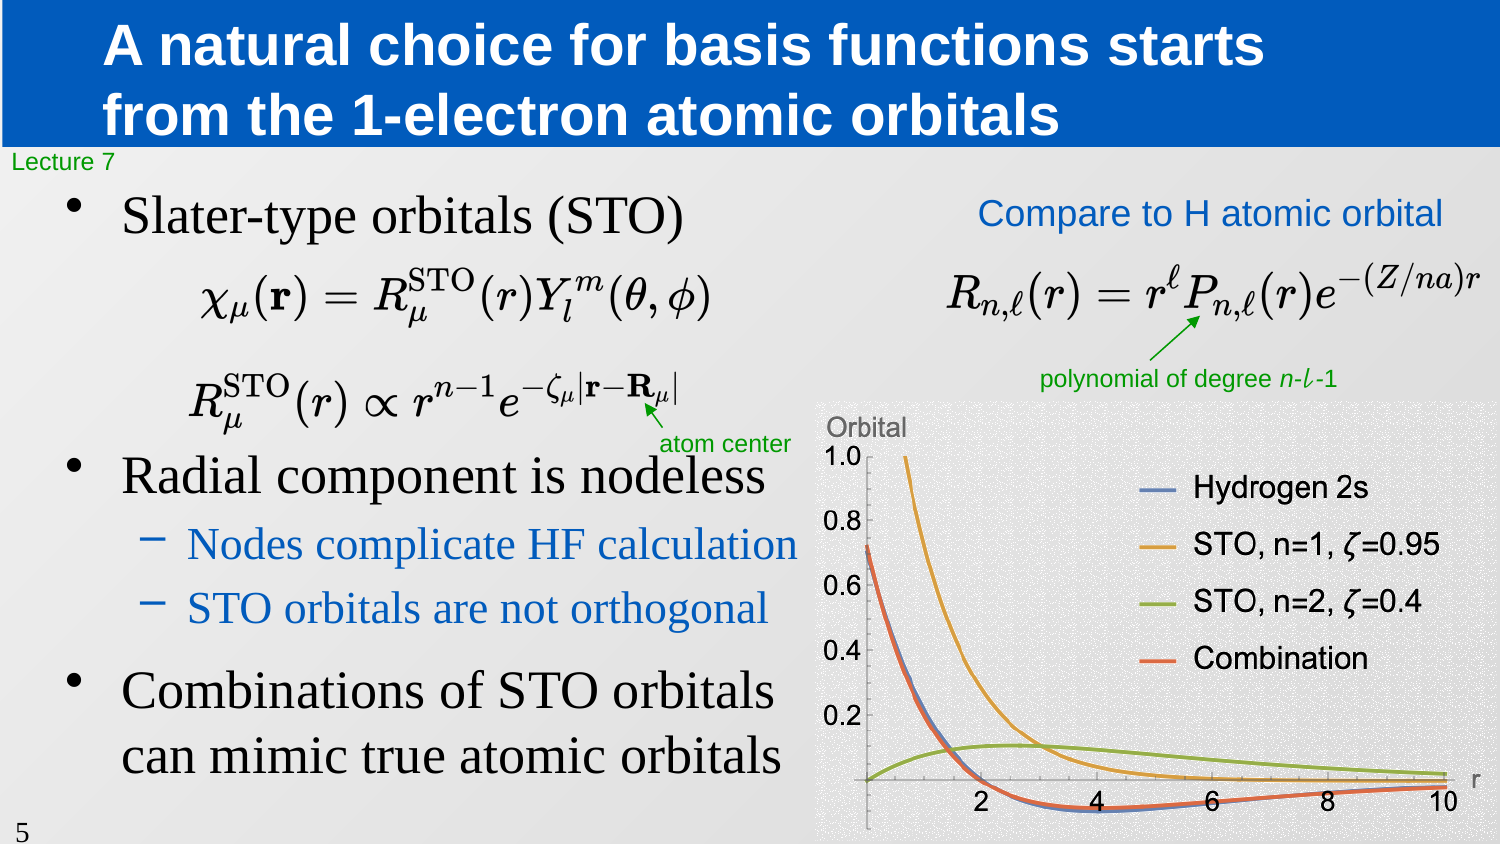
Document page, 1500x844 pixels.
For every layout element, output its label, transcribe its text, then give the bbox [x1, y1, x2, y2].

picture [944, 262, 1483, 322]
text_box Lecture 7 [0, 137, 138, 183]
picture [814, 401, 1498, 841]
title A natural choice for basis functions starts from the 1-electron atomic orbitals [87, 0, 1363, 147]
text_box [1149, 315, 1201, 361]
text_box atom center [644, 420, 809, 465]
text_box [644, 402, 663, 428]
slide_number 5 [0, 806, 101, 844]
text_box polynomial of degree n-𝓁-1 [1024, 354, 1409, 400]
list Slater-type orbitals (STO) Radial component is nodeless Nodes complicate HF calculation STO orbitals are not orthogonal Combinations of STO orbitals can mimic true atomic orbitals [49, 171, 1488, 841]
picture [187, 371, 682, 435]
picture [199, 266, 713, 328]
text_box Compare to H atomic orbital [962, 182, 1463, 242]
